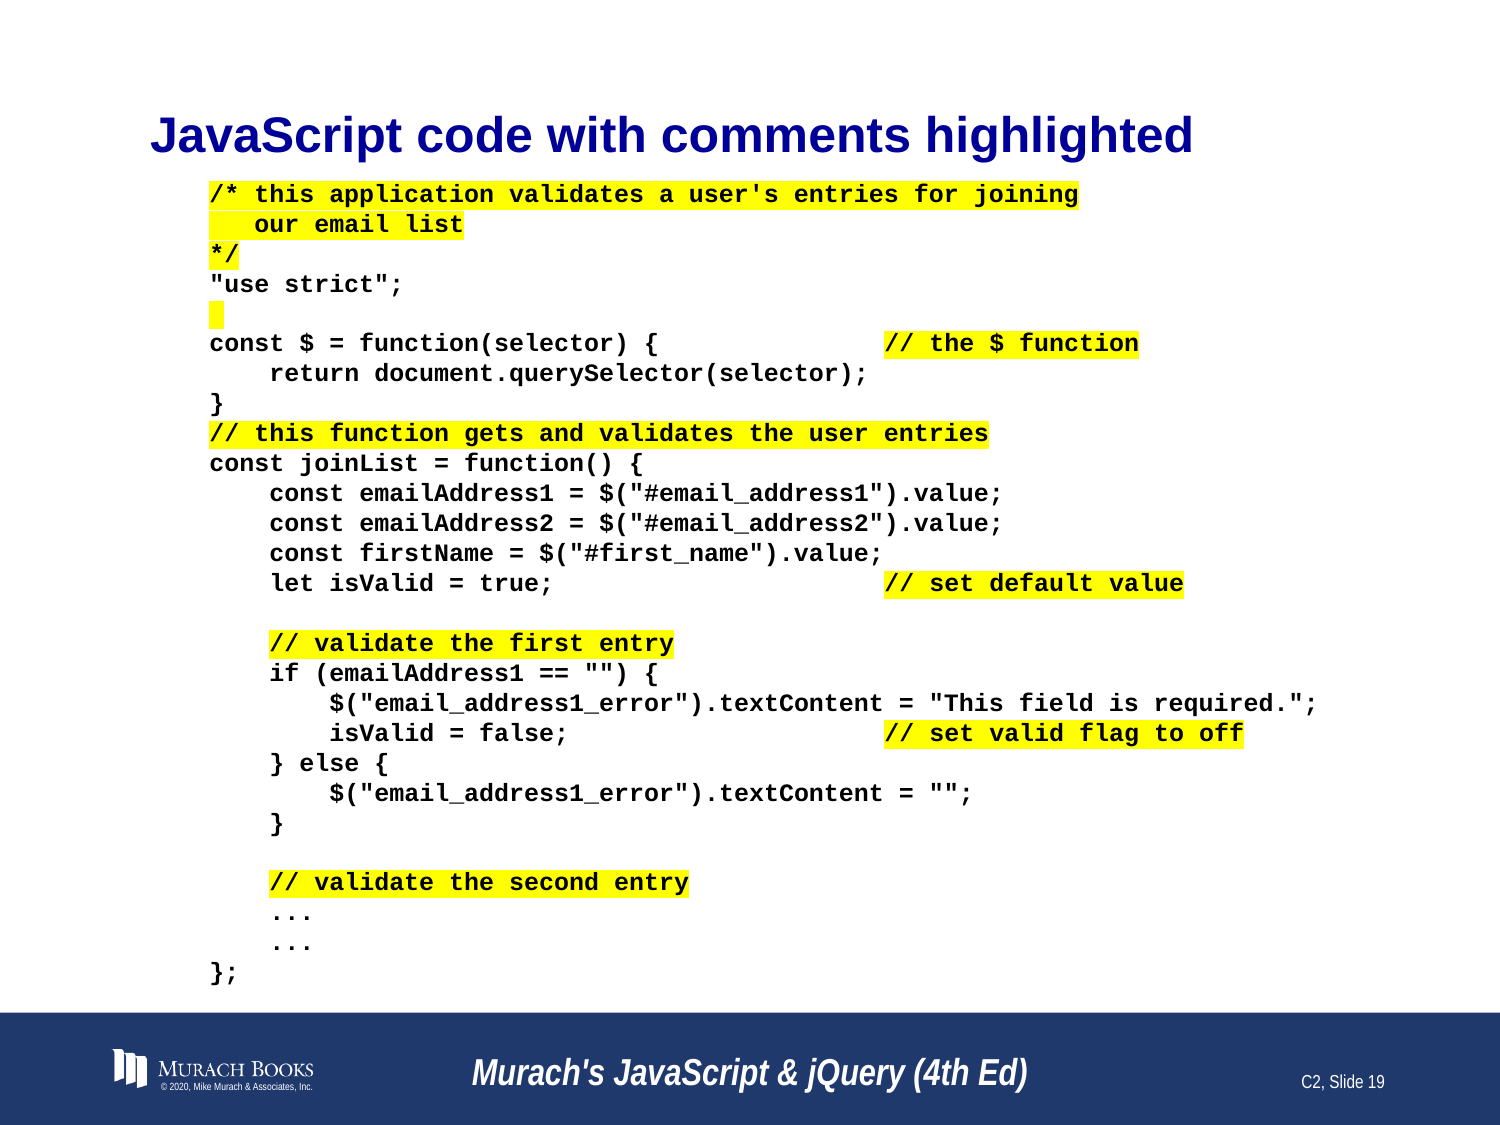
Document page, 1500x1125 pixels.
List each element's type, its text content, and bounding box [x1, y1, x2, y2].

footer © 2020, Mike Murach & Associates, Inc. [12, 1025, 463, 1100]
slide_number Murach's JavaScript & jQuery (4th Ed) [463, 1025, 1050, 1100]
title JavaScript code with comments highlighted [150, 102, 1350, 164]
slide_number C2, Slide 19 [1087, 1025, 1400, 1100]
list /* this application validates a user's entries for joining our email list */ "use strict"; const $ = function(selector) { // the $ function return document.querySelector(selector); } // this function gets and validates the user entries const joinList = function() { const emailAddress1 = $("#email_address1").value; const emailAddress2 = $("#email_address2").value; const firstName = $("#first_name").value; let isValid = true; // set default value // validate the first entry if (emailAddress1 == "") { $("email_address1_error").textContent = "This field is required."; isValid = false; // set valid flag to off } else { $("email_address1_error").textContent = ""; } // validate the second entry ... ... }; [137, 169, 1350, 970]
